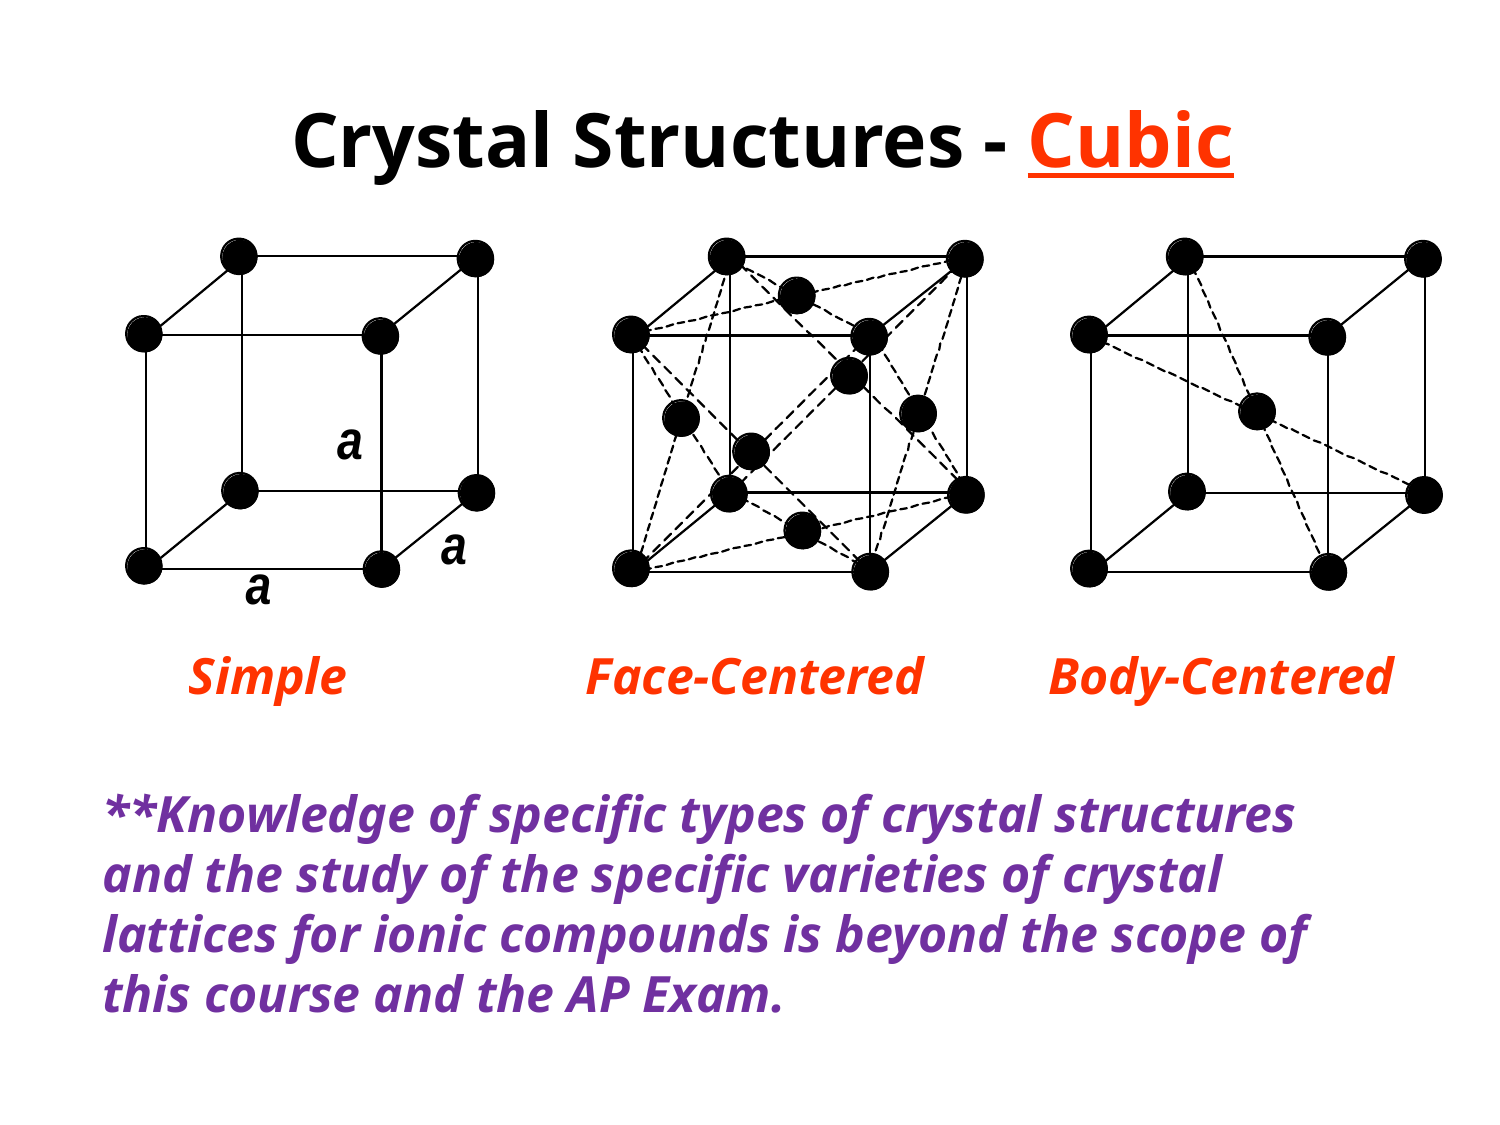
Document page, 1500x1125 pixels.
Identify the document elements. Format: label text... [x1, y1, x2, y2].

title Crystal Structures - Cubic [124, 43, 1401, 232]
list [611, 237, 988, 593]
text_box Body-Centered [1033, 637, 1410, 713]
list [124, 237, 498, 638]
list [1069, 237, 1446, 594]
text_box Simple [173, 646, 363, 713]
text_box **Knowledge of specific types of crystal structures and the study of the specific varieties of crystal lattices for ionic compounds is beyond the scope of this course and the AP Exam. [87, 774, 1400, 1030]
text_box Face-Centered [570, 637, 940, 713]
